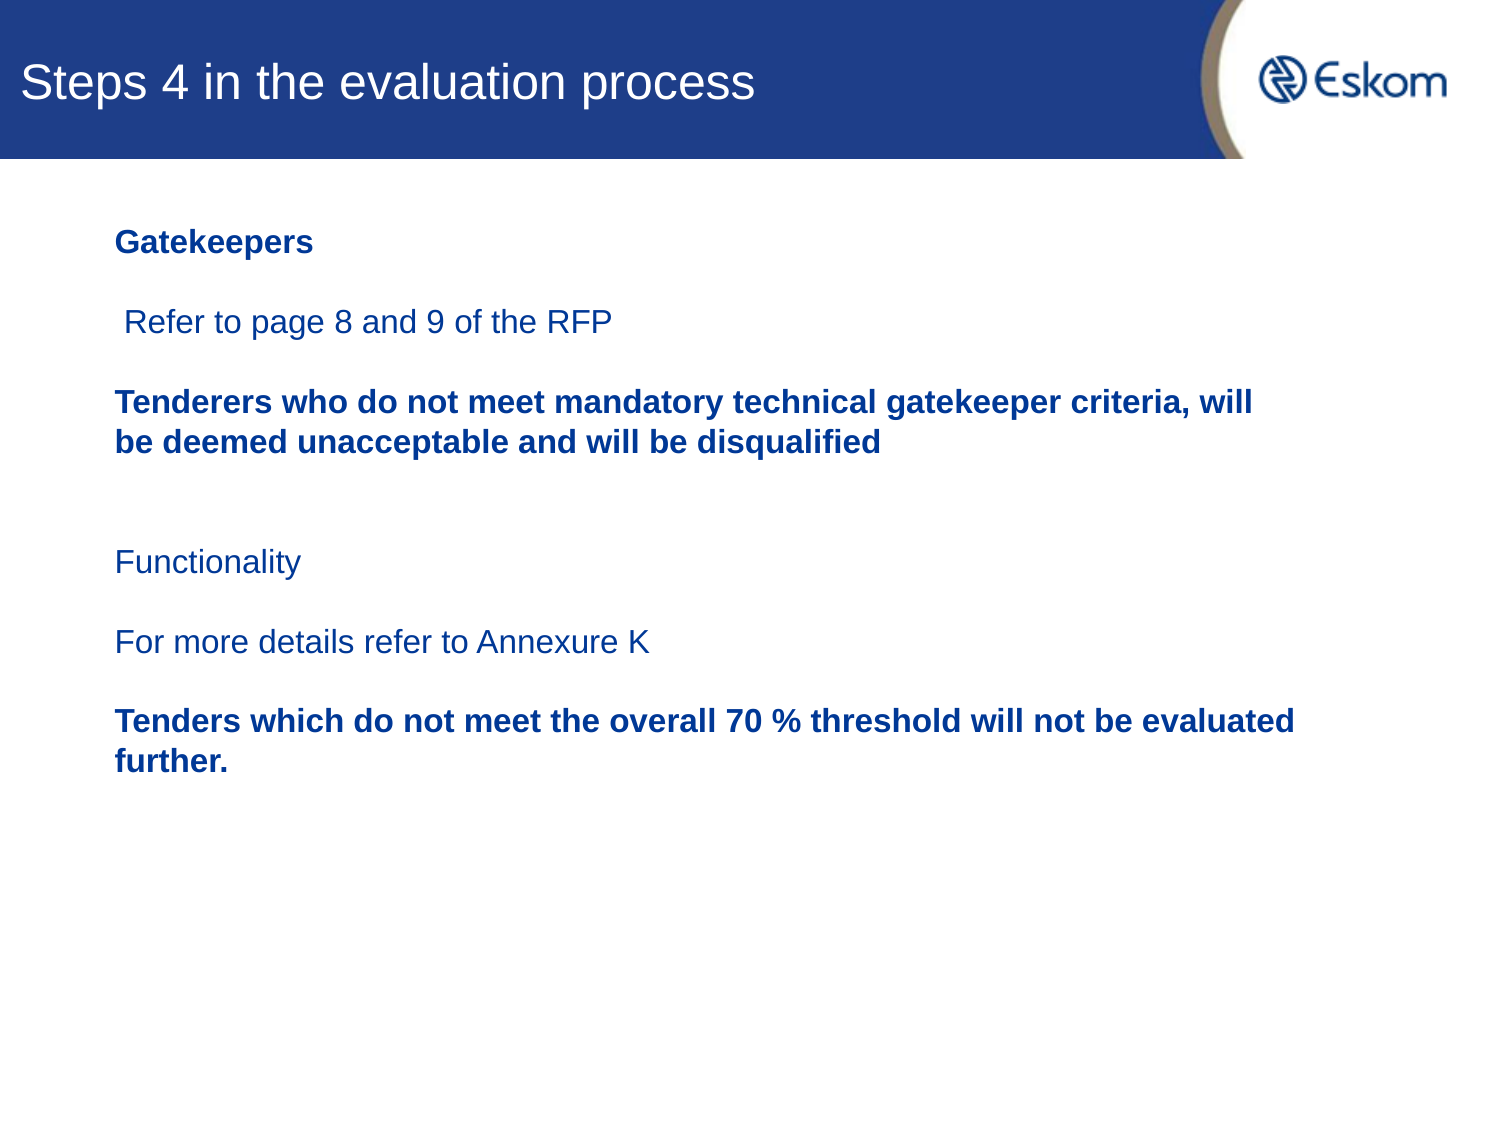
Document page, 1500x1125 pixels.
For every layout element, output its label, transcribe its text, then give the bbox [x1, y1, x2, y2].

picture [1257, 55, 1450, 104]
picture [0, 0, 1246, 159]
title Steps 4 in the evaluation process [20, 49, 1169, 110]
list Gatekeepers Refer to page 8 and 9 of the RFP Tenderers who do not meet mandatory technical gatekeeper criteria, will be deemed unacceptable and will be disqualified Functionality For more details refer to Annexure K Tenders which do not meet the overall 70 % threshold will not be evaluated further. [114, 180, 1302, 1125]
